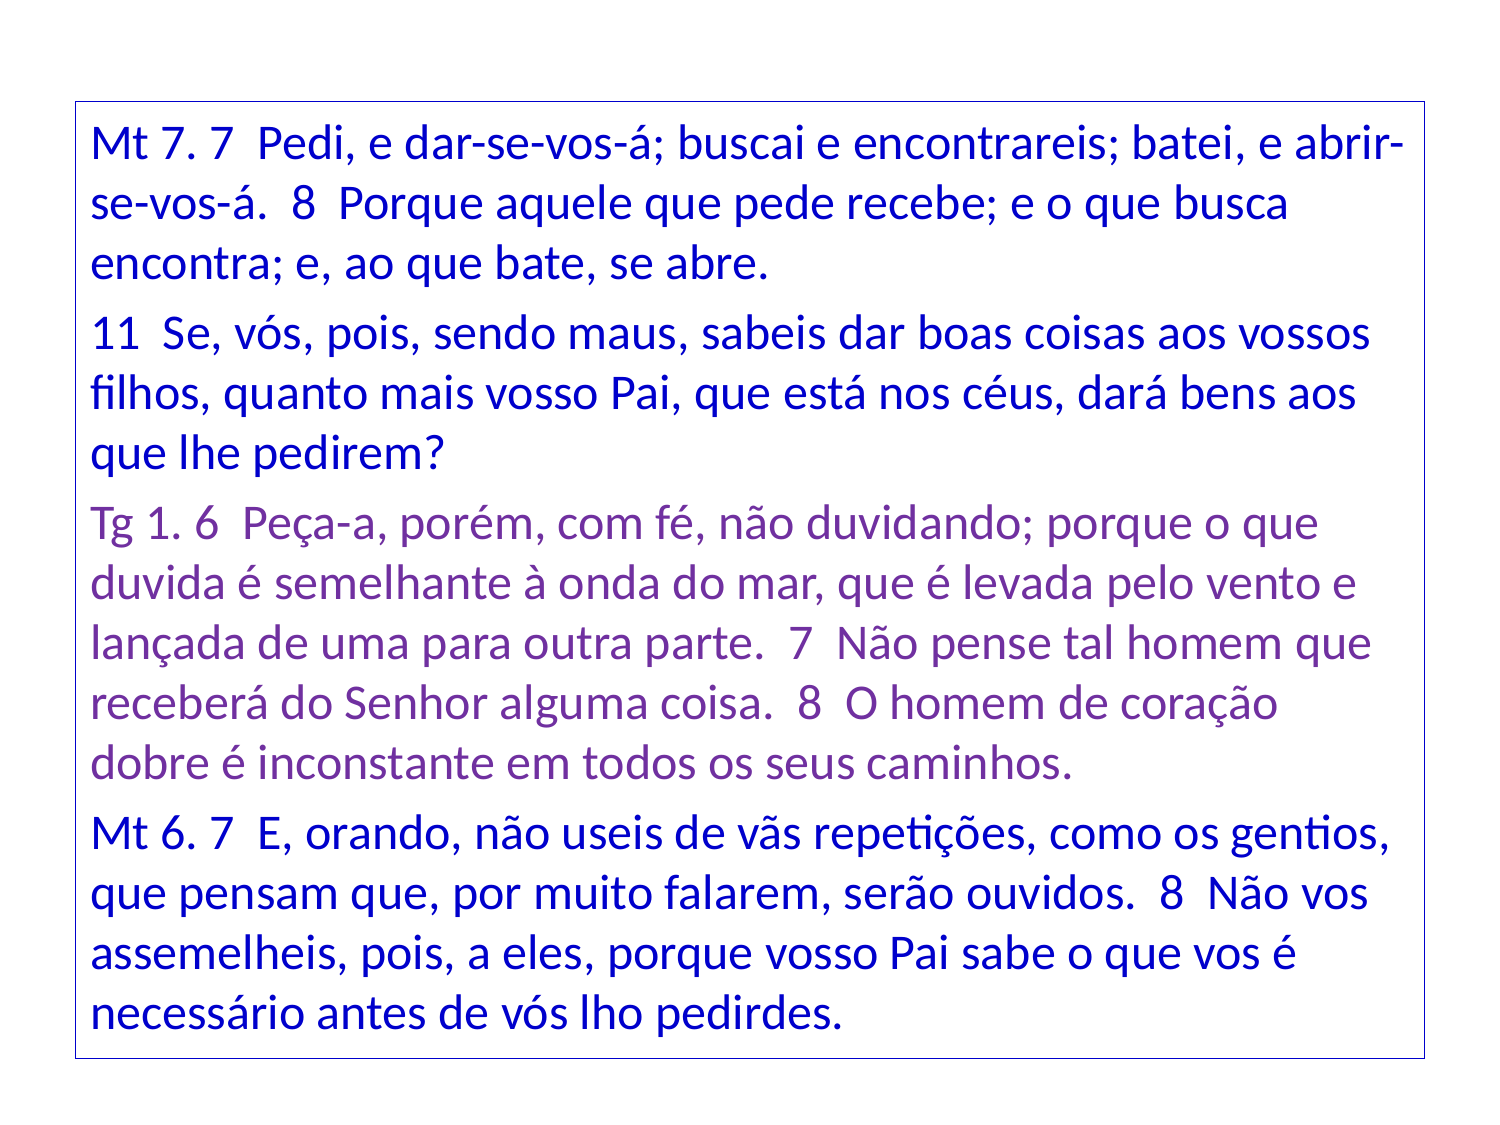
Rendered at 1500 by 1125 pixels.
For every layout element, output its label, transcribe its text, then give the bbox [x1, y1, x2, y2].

list Mt 7. 7 Pedi, e dar-se-vos-á; buscai e encontrareis; batei, e abrir-se-vos-á. 8 Porque aquele que pede recebe; e o que busca encontra; e, ao que bate, se abre. 11 Se, vós, pois, sendo maus, sabeis dar boas coisas aos vossos filhos, quanto mais vosso Pai, que está nos céus, dará bens aos que lhe pedirem? Tg 1. 6 Peça-a, porém, com fé, não duvidando; porque o que duvida é semelhante à onda do mar, que é levada pelo vento e lançada de uma para outra parte. 7 Não pense tal homem que receberá do Senhor alguma coisa. 8 O homem de coração dobre é inconstante em todos os seus caminhos. Mt 6. 7 E, orando, não useis de vãs repetições, como os gentios, que pensam que, por muito falarem, serão ouvidos. 8 Não vos assemelheis, pois, a eles, porque vosso Pai sabe o que vos é necessário antes de vós lho pedirdes. [75, 101, 1425, 1059]
